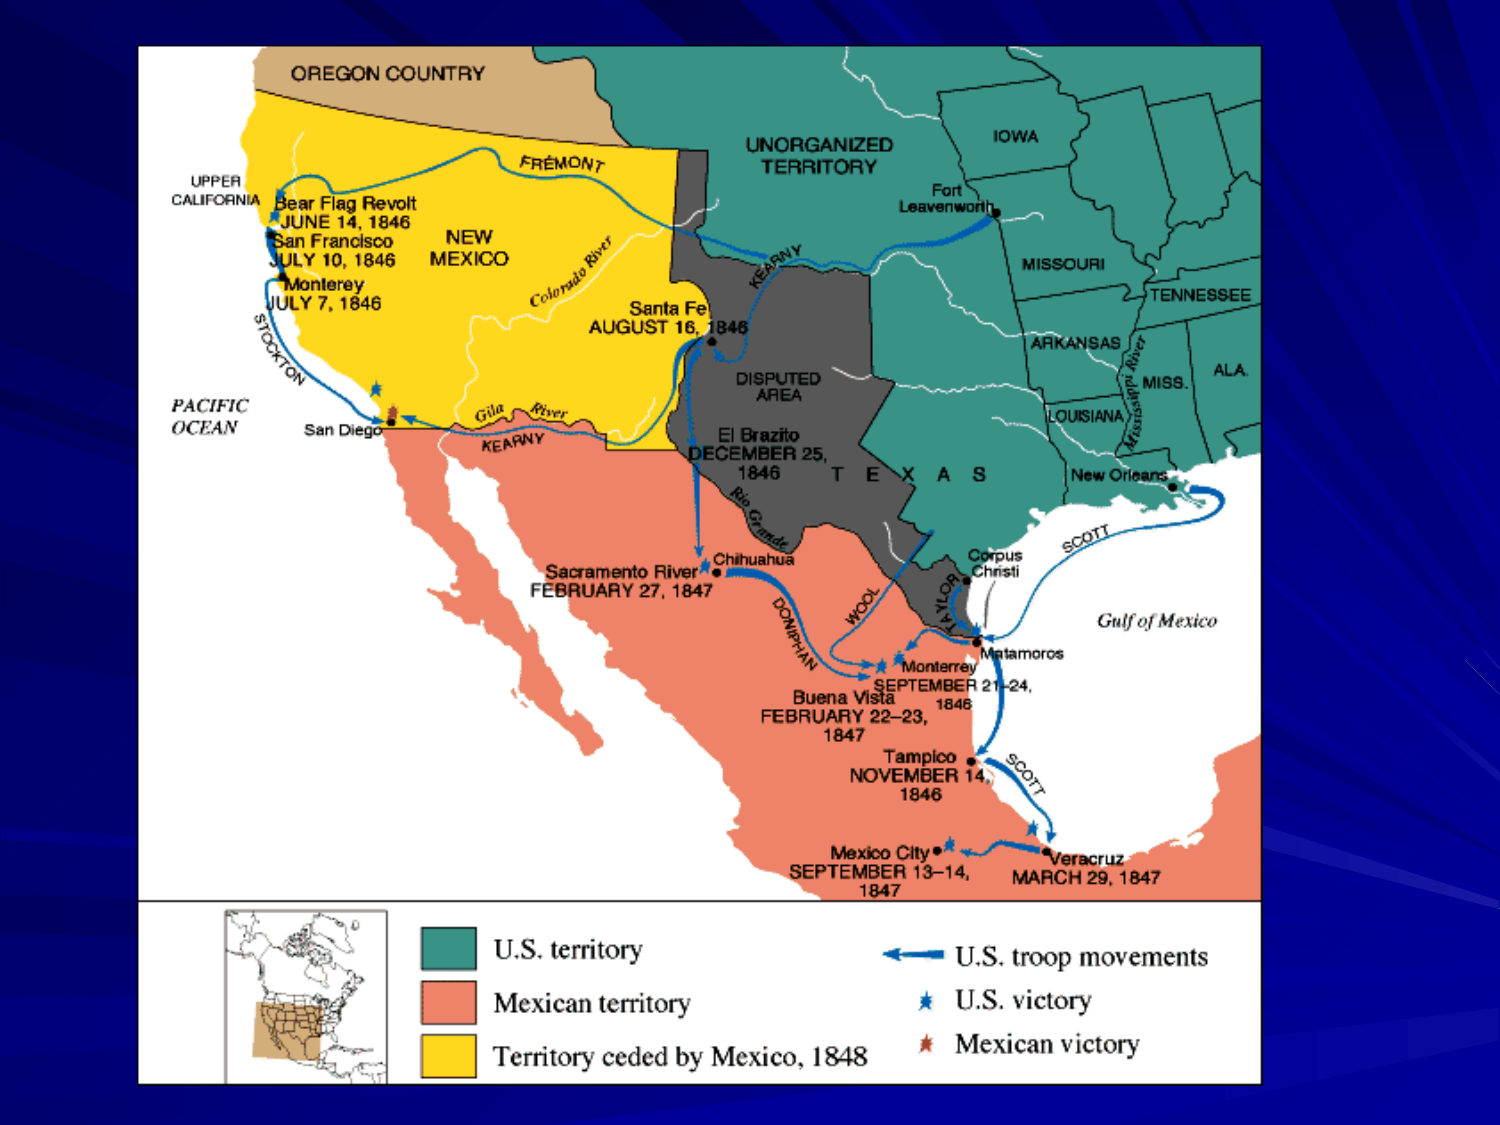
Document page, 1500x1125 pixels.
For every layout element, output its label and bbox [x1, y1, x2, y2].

list [137, 45, 1263, 1086]
